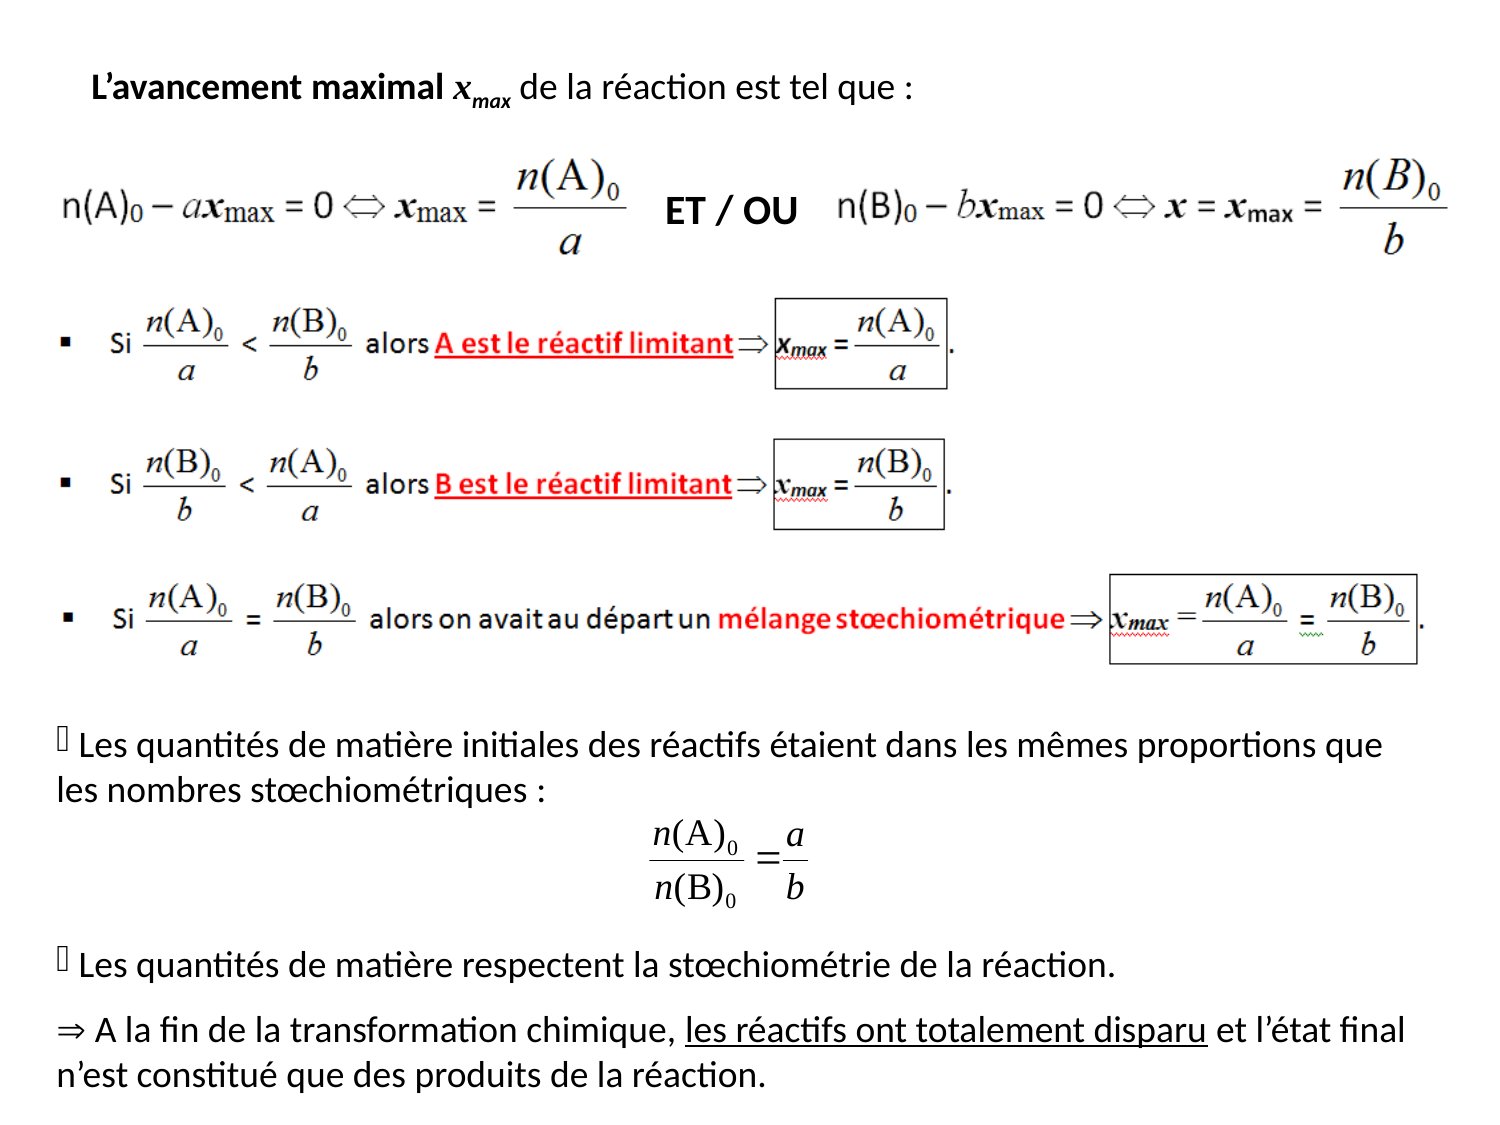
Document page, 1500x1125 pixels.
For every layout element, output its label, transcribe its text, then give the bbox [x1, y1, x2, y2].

picture [52, 432, 961, 537]
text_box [643, 810, 817, 917]
text_box Les quantités de matière initiales des réactifs étaient dans les mêmes proportions que les nombres stœchiométriques : Les quantités de matière respectent la stœchiométrie de la réaction.  A la fin de la transformation chimique, les réactifs ont totalement disparu et l’état final n’est constitué que des produits de la réaction. [41, 712, 1441, 1103]
picture [52, 562, 1431, 669]
picture [52, 290, 961, 399]
picture [52, 148, 632, 268]
text_box ET / OU [650, 175, 814, 241]
picture [832, 148, 1453, 268]
text_box L’avancement maximal xmax de la réaction est tel que : [76, 54, 943, 121]
